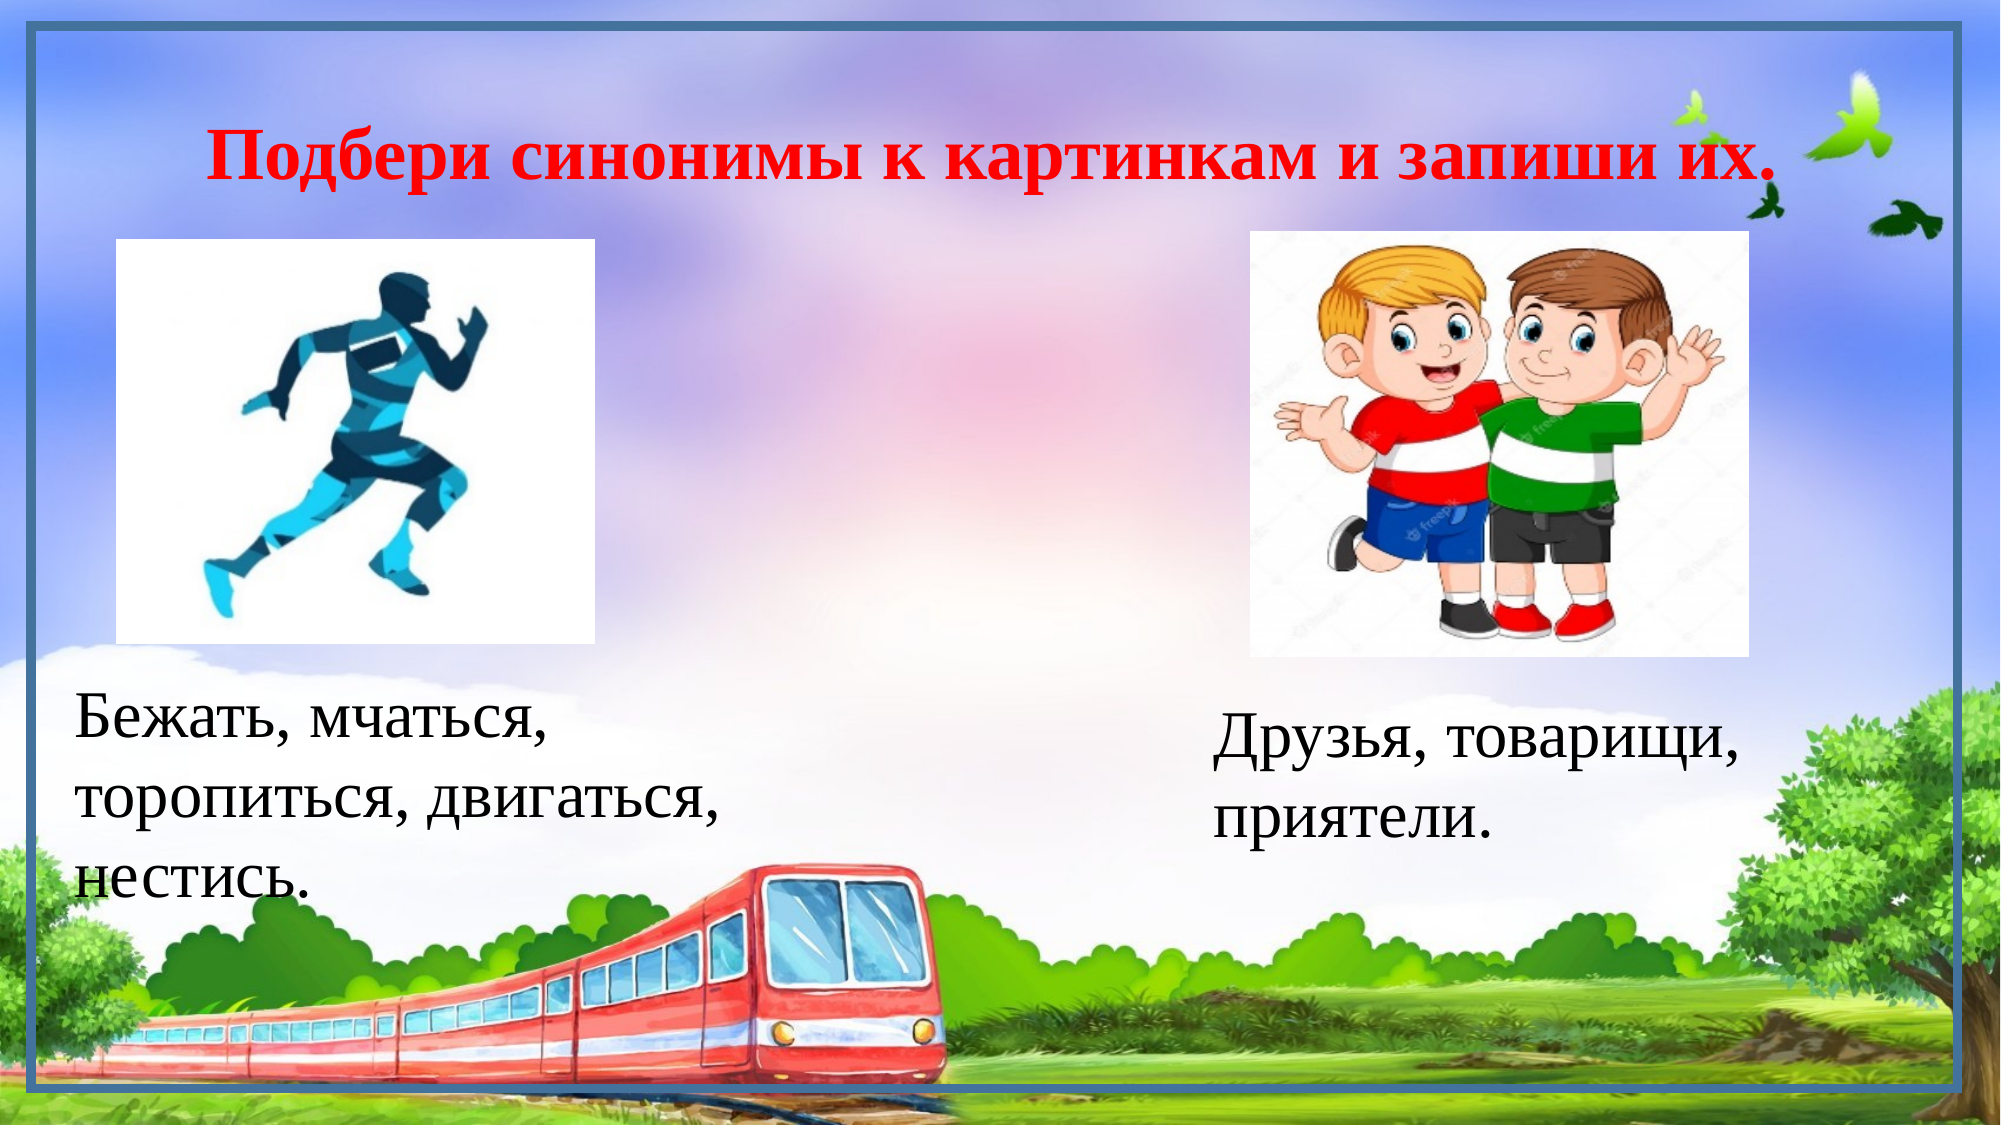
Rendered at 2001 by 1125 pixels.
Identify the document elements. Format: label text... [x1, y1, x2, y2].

text_box [30, 25, 1959, 1090]
text_box Друзья, товарищи, приятели. [1199, 683, 1906, 859]
text_box Бежать, мчаться, торопиться, двигаться, нестись. [59, 663, 766, 919]
text_box Подбери синонимы к картинкам и запиши их. [191, 97, 1868, 203]
picture [0, 0, 2001, 1125]
